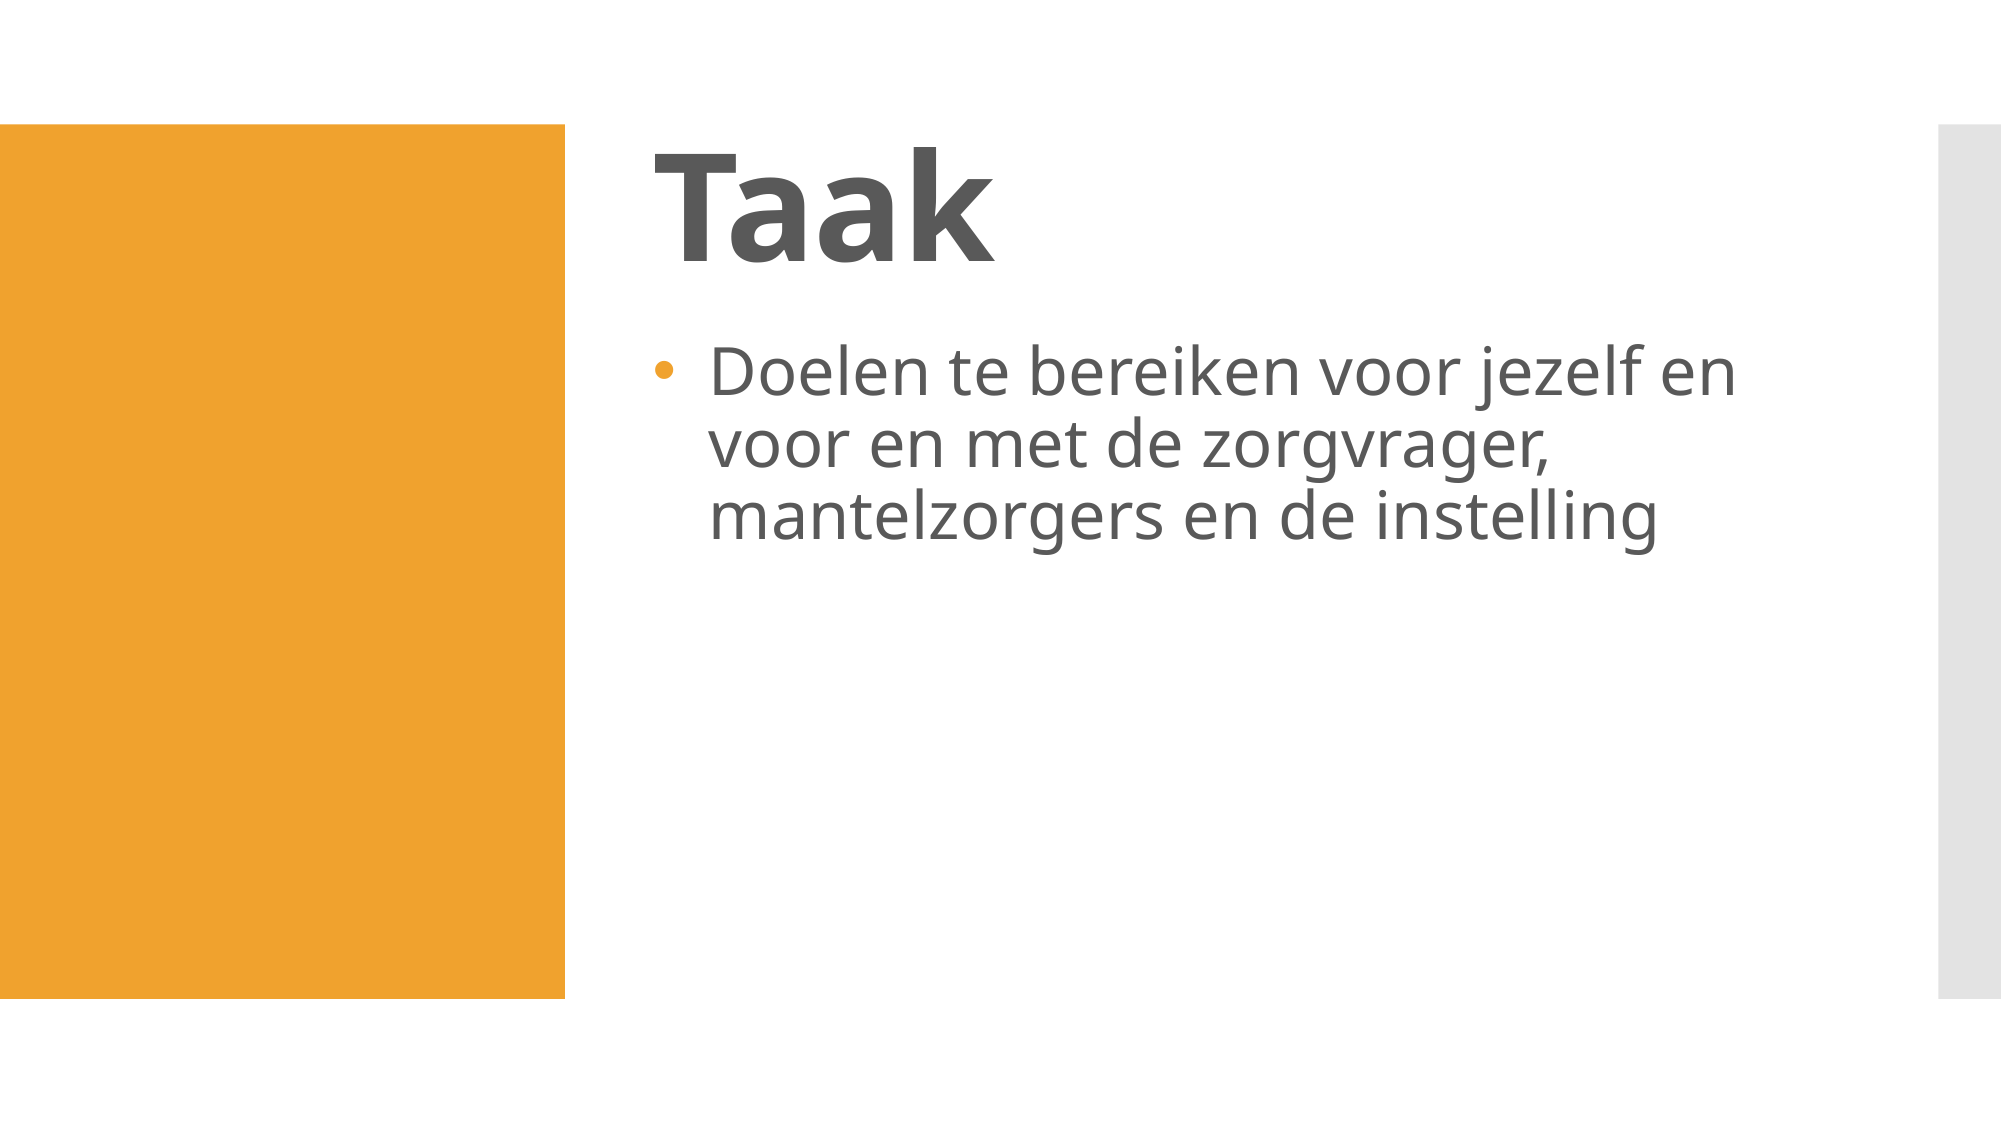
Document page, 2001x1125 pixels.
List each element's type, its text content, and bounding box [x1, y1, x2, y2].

title Taak [637, 118, 1835, 302]
list Doelen te bereiken voor jezelf en voor en met de zorgvrager, mantelzorgers en de instelling [637, 330, 1838, 628]
